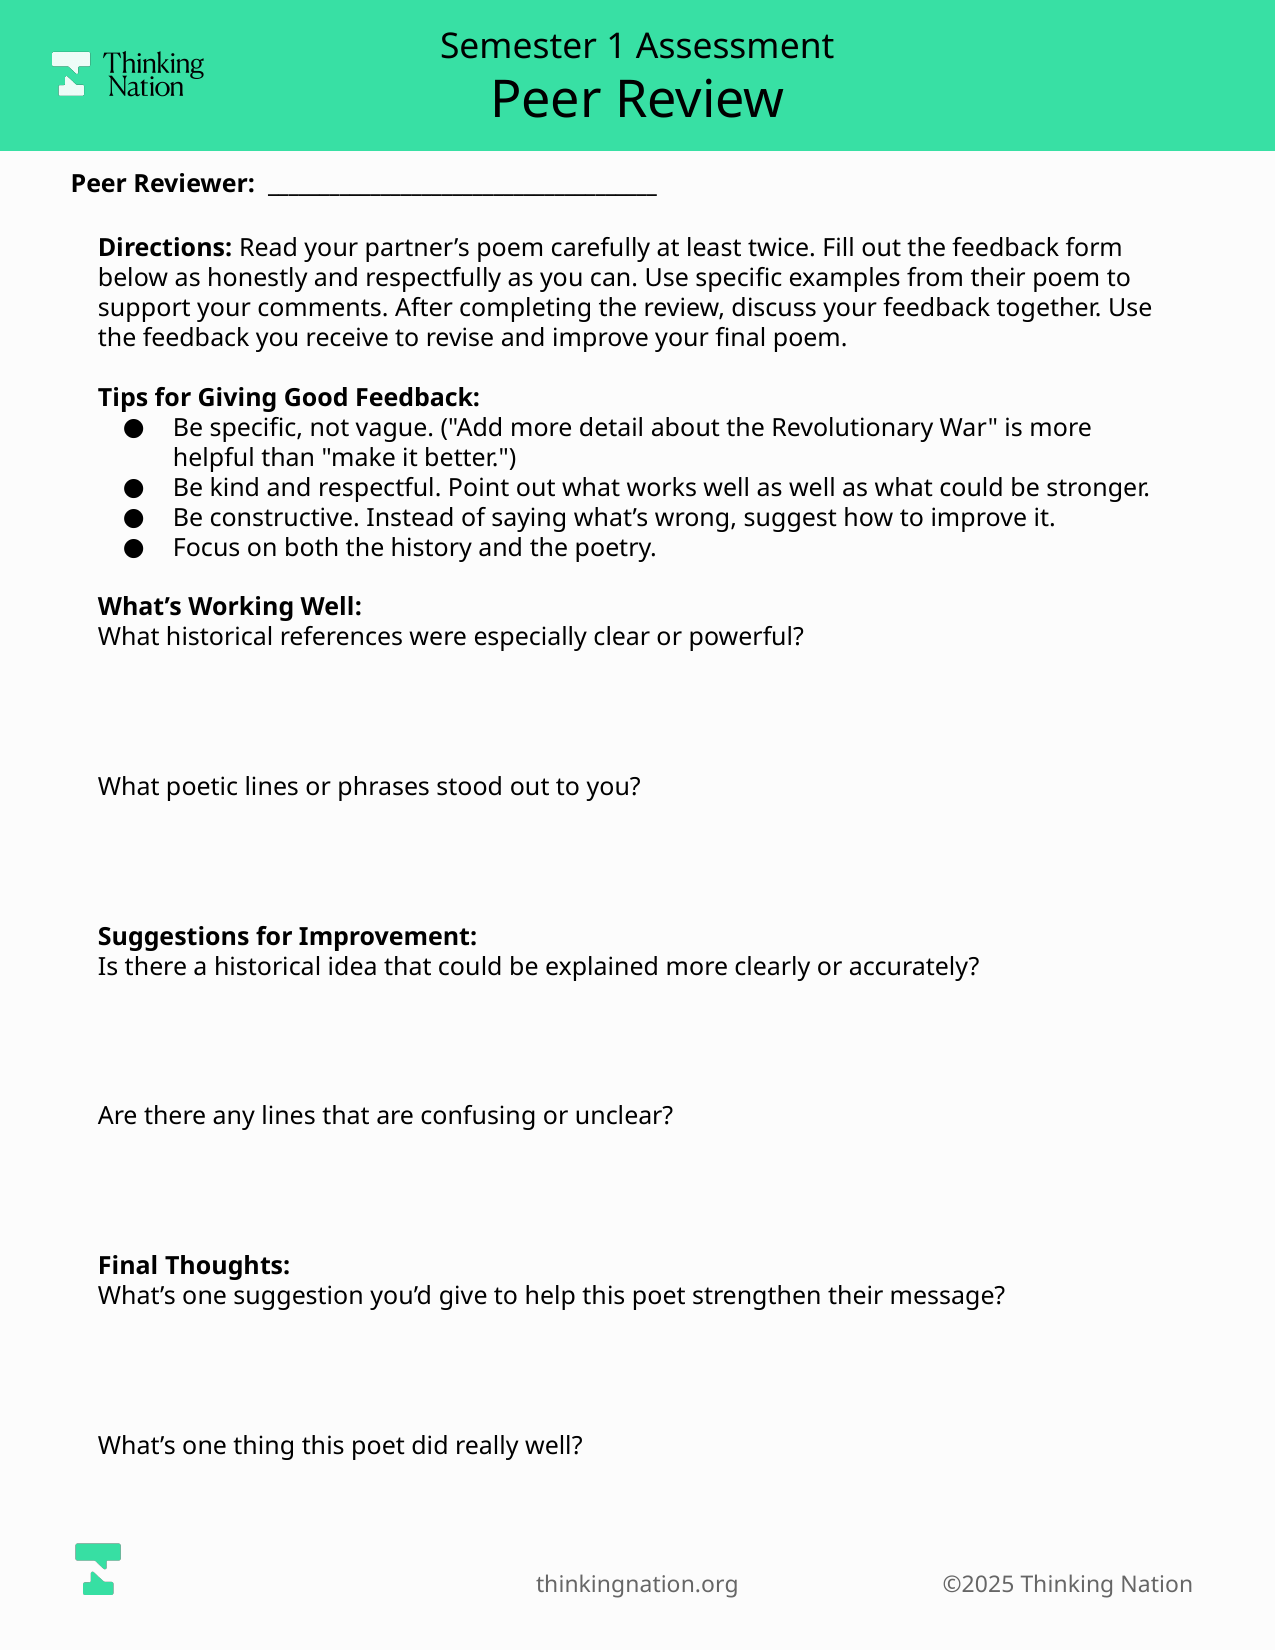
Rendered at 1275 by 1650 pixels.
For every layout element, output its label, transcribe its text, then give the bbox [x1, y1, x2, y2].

text_box Directions: Read your partner’s poem carefully at least twice. Fill out the feedback form below as honestly and respectfully as you can. Use specific examples from their poem to support your comments. After completing the review, discuss your feedback together. Use the feedback you receive to revise and improve your final poem. Tips for Giving Good Feedback: Be specific, not vague. ("Add more detail about the Revolutionary War" is more helpful than "make it better.") Be kind and respectful. Point out what works well as well as what could be stronger. Be constructive. Instead of saying what’s wrong, suggest how to improve it. Focus on both the history and the poetry. What’s Working Well: What historical references were especially clear or powerful? What poetic lines or phrases stood out to you? Suggestions for Improvement: Is there a historical idea that could be explained more clearly or accurately? Are there any lines that are confusing or unclear? Final Thoughts: What’s one suggestion you’d give to help this poet strengthen their message? What’s one thing this poet did really well? [78, 212, 1198, 1529]
text_box Peer Reviewer: ______________________________________ [55, 152, 1223, 212]
picture [62, 1533, 134, 1605]
text_box thinkingnation.org [486, 1553, 789, 1605]
text_box Semester 1 Assessment Peer Review [0, 0, 1275, 151]
text_box ©2025 Thinking Nation [907, 1553, 1210, 1605]
picture [35, 37, 210, 110]
